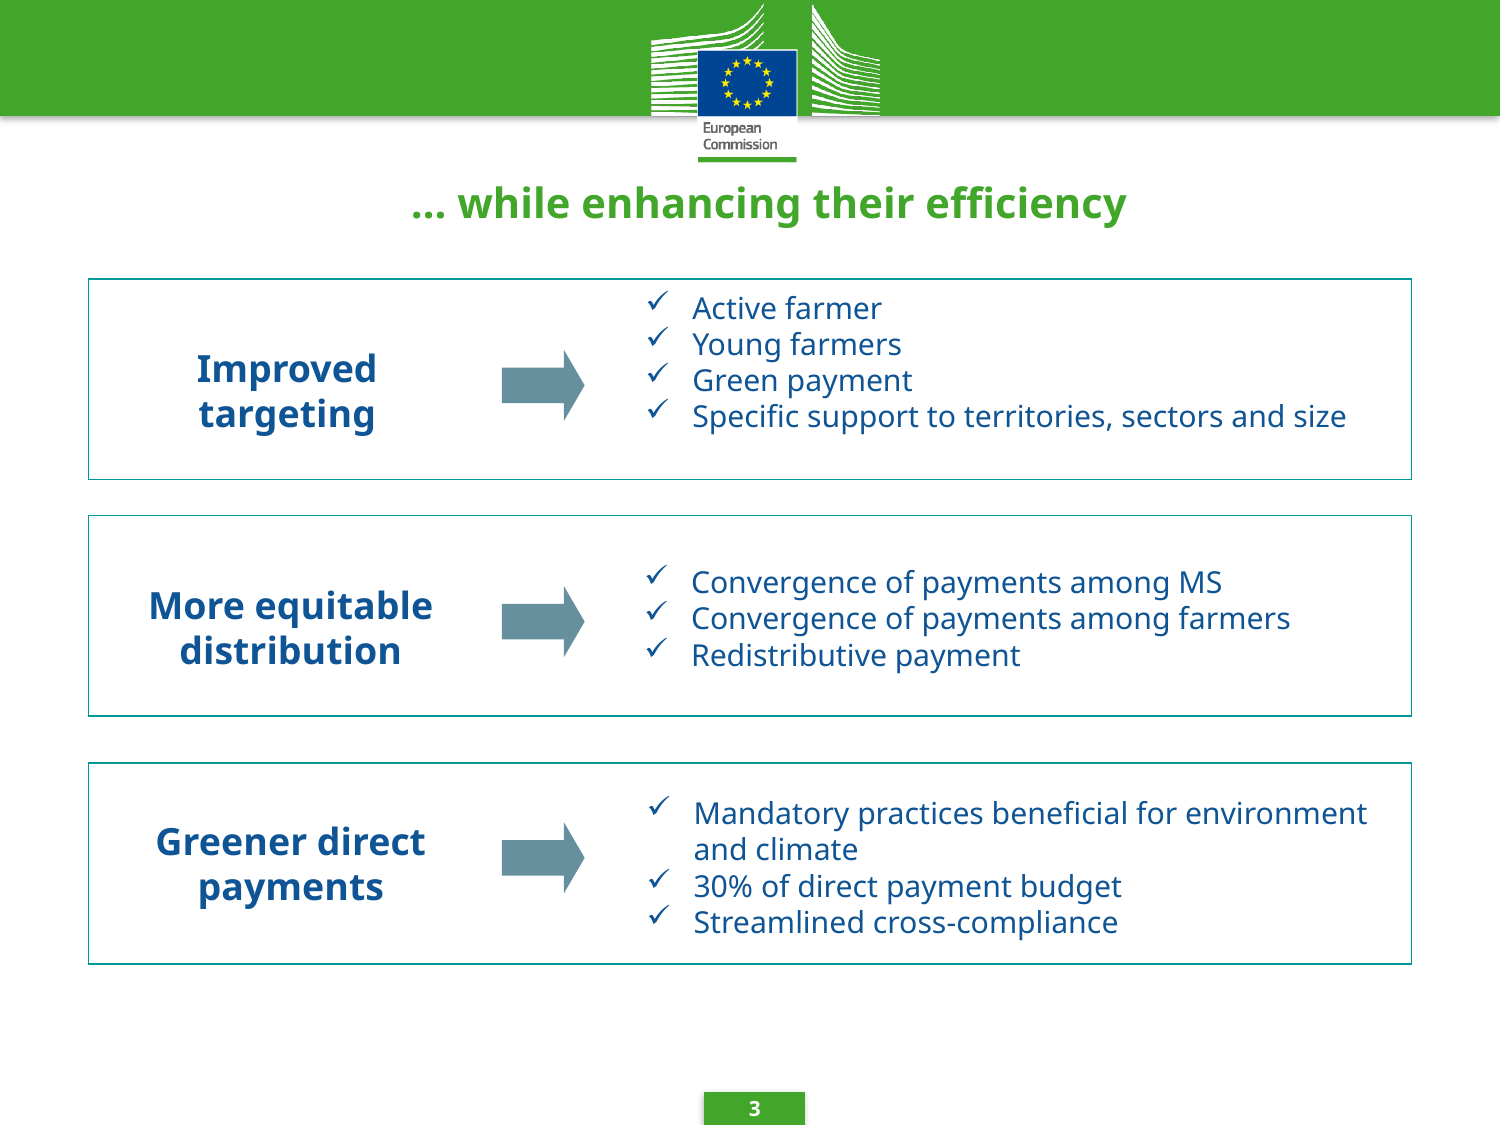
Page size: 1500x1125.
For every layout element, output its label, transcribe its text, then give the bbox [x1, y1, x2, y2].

text_box Mandatory practices beneficial for environment and climate 30% of direct payment budget Streamlined cross-compliance [631, 786, 1412, 947]
text_box [88, 515, 1412, 717]
title … while enhancing their efficiency [64, 160, 1474, 244]
slide_number 3 [703, 1088, 807, 1125]
text_box Greener direct payments [92, 810, 490, 916]
text_box Convergence of payments among MS Convergence of payments among farmers Redistributive payment [629, 555, 1411, 680]
text_box Active farmer Young farmers Green payment Specific support to territories, sectors and size [630, 281, 1411, 442]
picture [614, 3, 880, 160]
text_box [88, 763, 1412, 964]
text_box [88, 278, 1412, 480]
